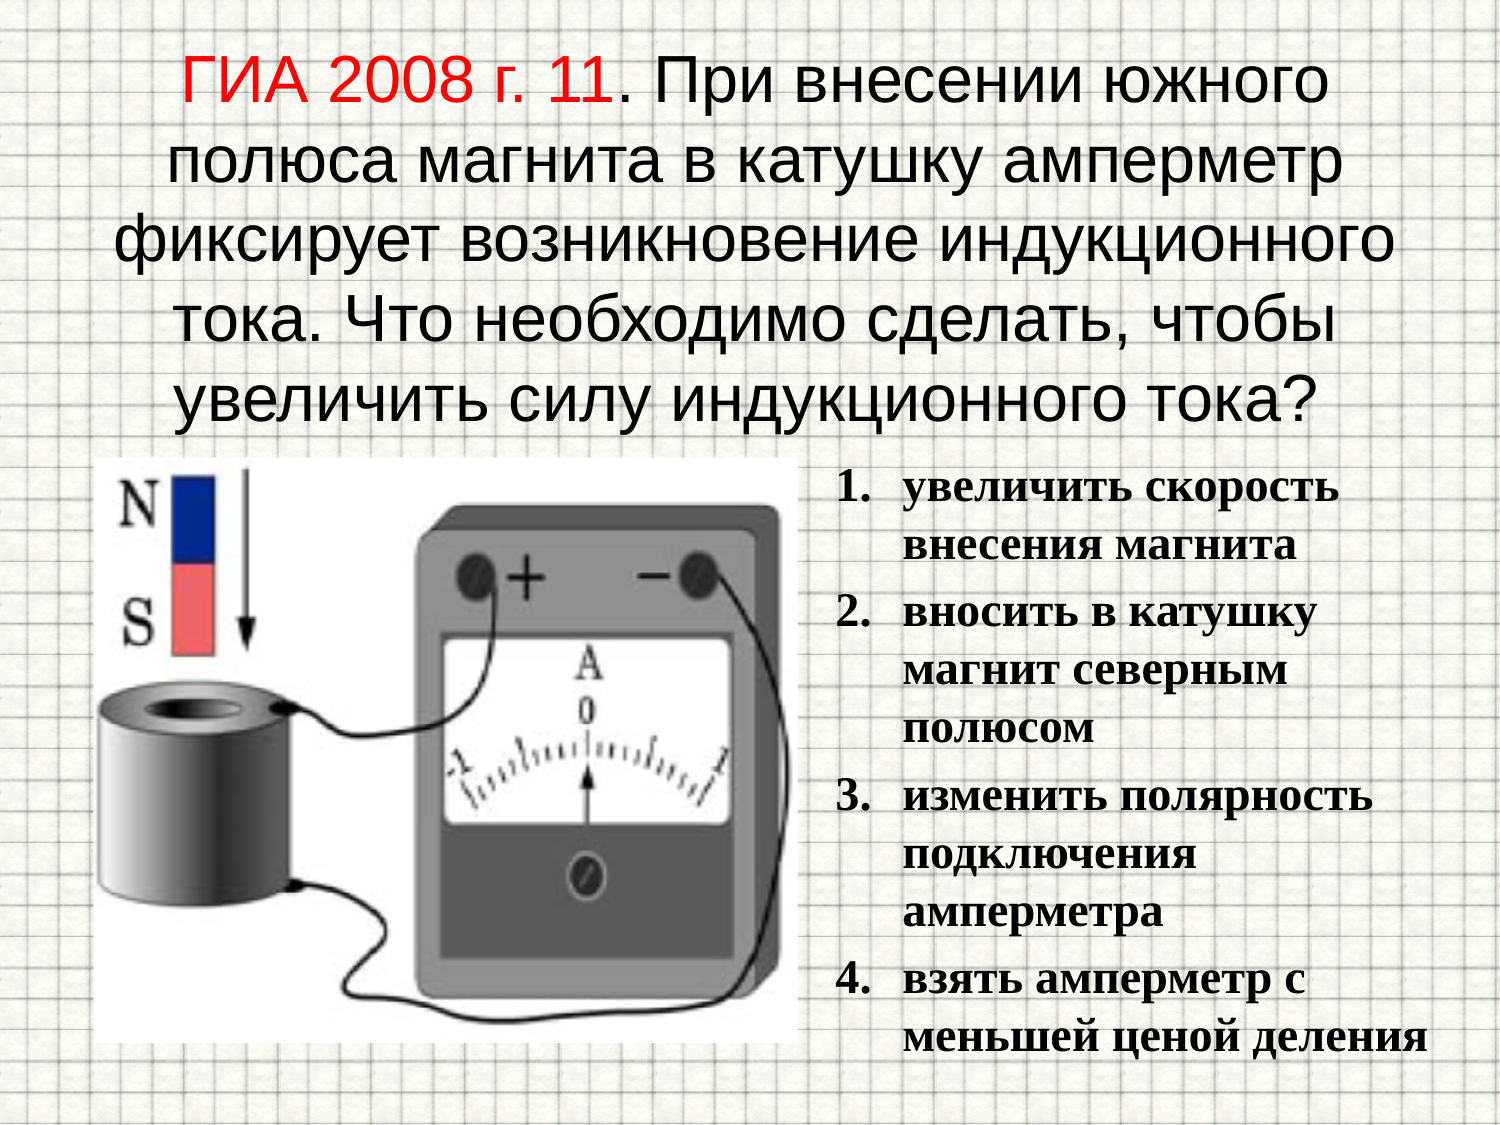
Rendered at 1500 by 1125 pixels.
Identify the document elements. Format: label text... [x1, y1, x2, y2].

title ГИА 2008 г. 11. При внесении южного полюса магнита в катушку амперметр фиксирует возникновение индукционного тока. Что необходимо сделать, чтобы увеличить силу индукционного тока? [58, 35, 1454, 436]
list увеличить скорость внесения магнита вносить в катушку магнит северным полюсом изменить полярность подключения амперметра взять амперметр с меньшей ценой деления [820, 445, 1454, 1125]
picture [0, 0, 1500, 1125]
